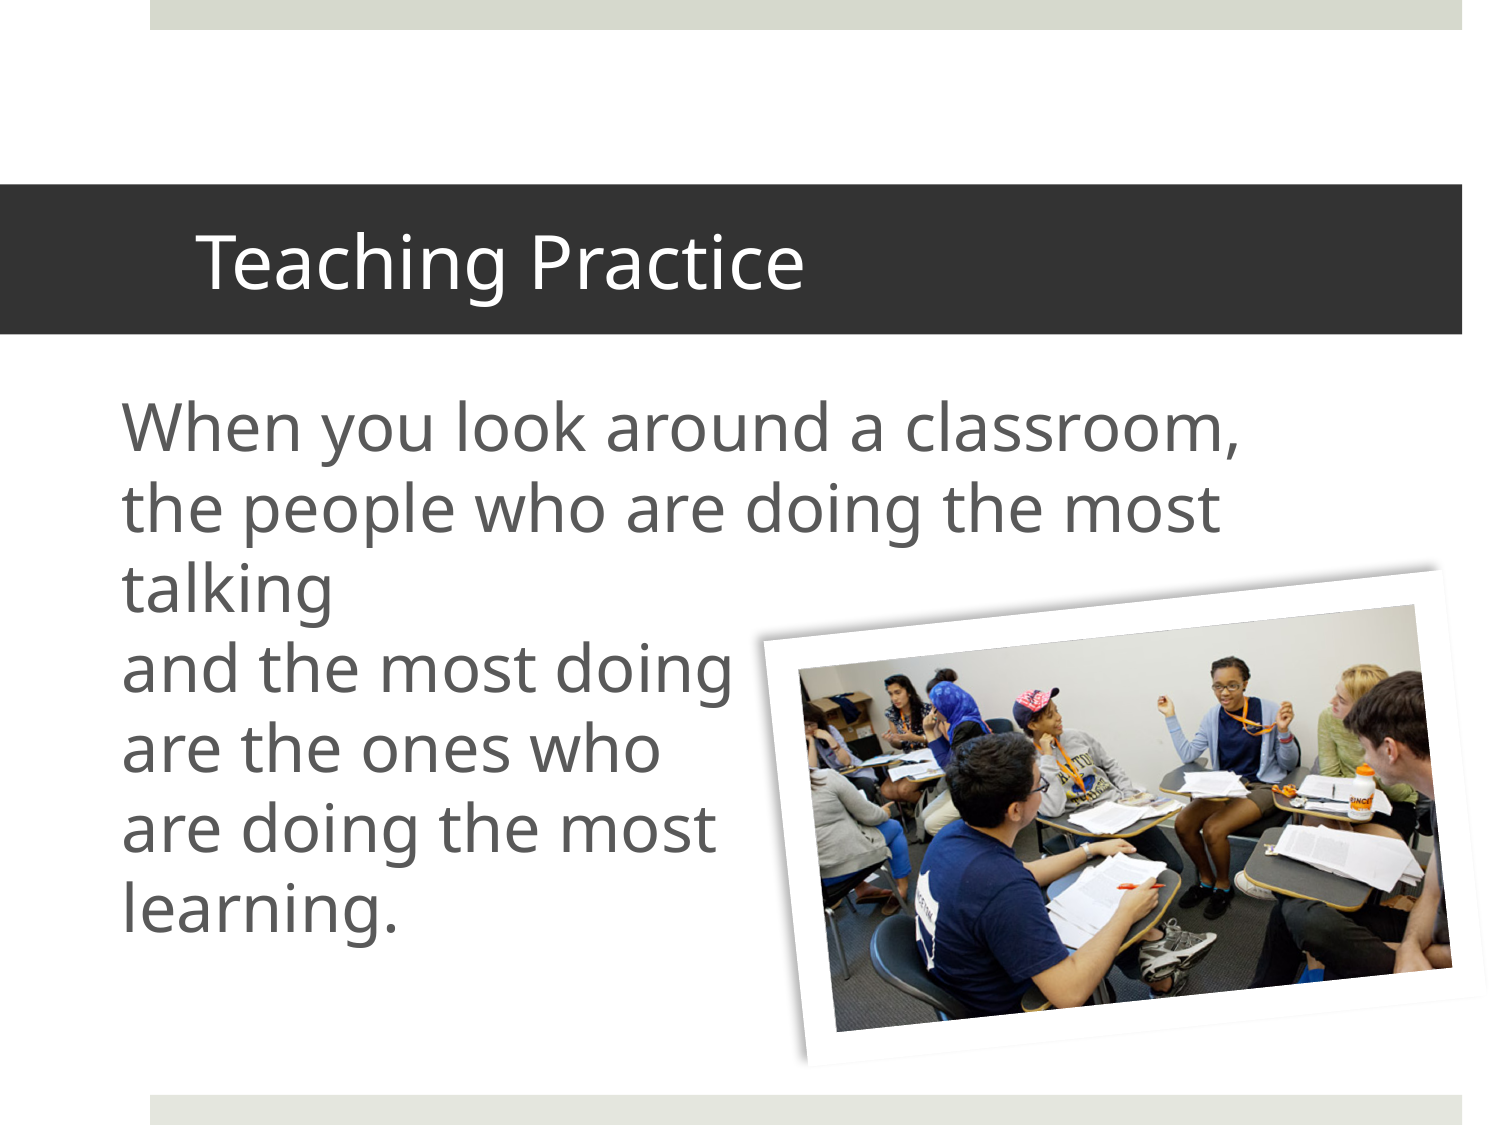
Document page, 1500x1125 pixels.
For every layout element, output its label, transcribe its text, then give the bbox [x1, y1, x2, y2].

list When you look around a classroom, the people who are doing the most talking and the most doing are the ones who are doing the most learning. [106, 377, 1270, 980]
title Teaching Practice [0, 184, 1463, 335]
picture [800, 606, 1452, 1032]
